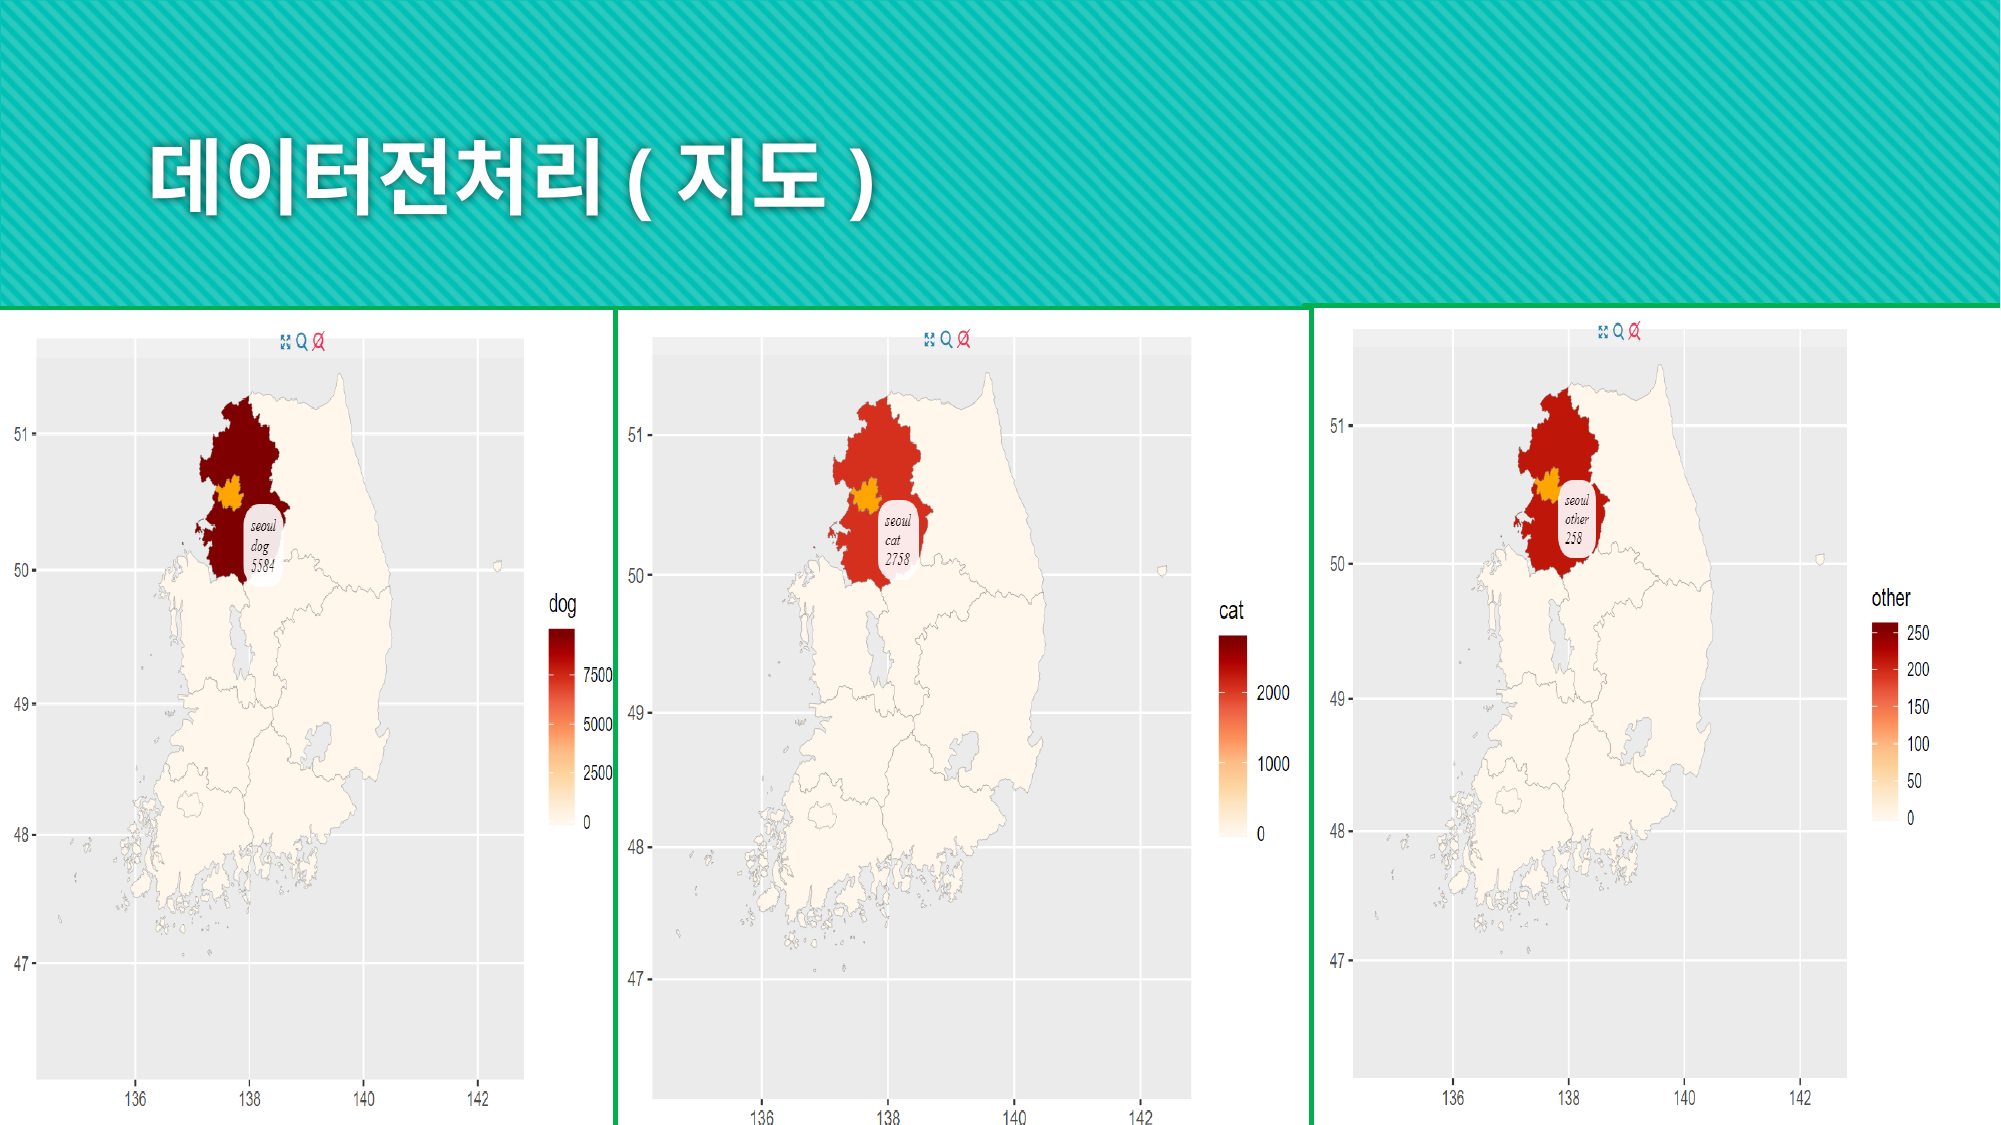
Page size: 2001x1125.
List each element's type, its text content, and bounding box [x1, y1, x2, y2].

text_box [0, 307, 2000, 1125]
title 데이터전처리(지도) [132, 73, 1868, 233]
